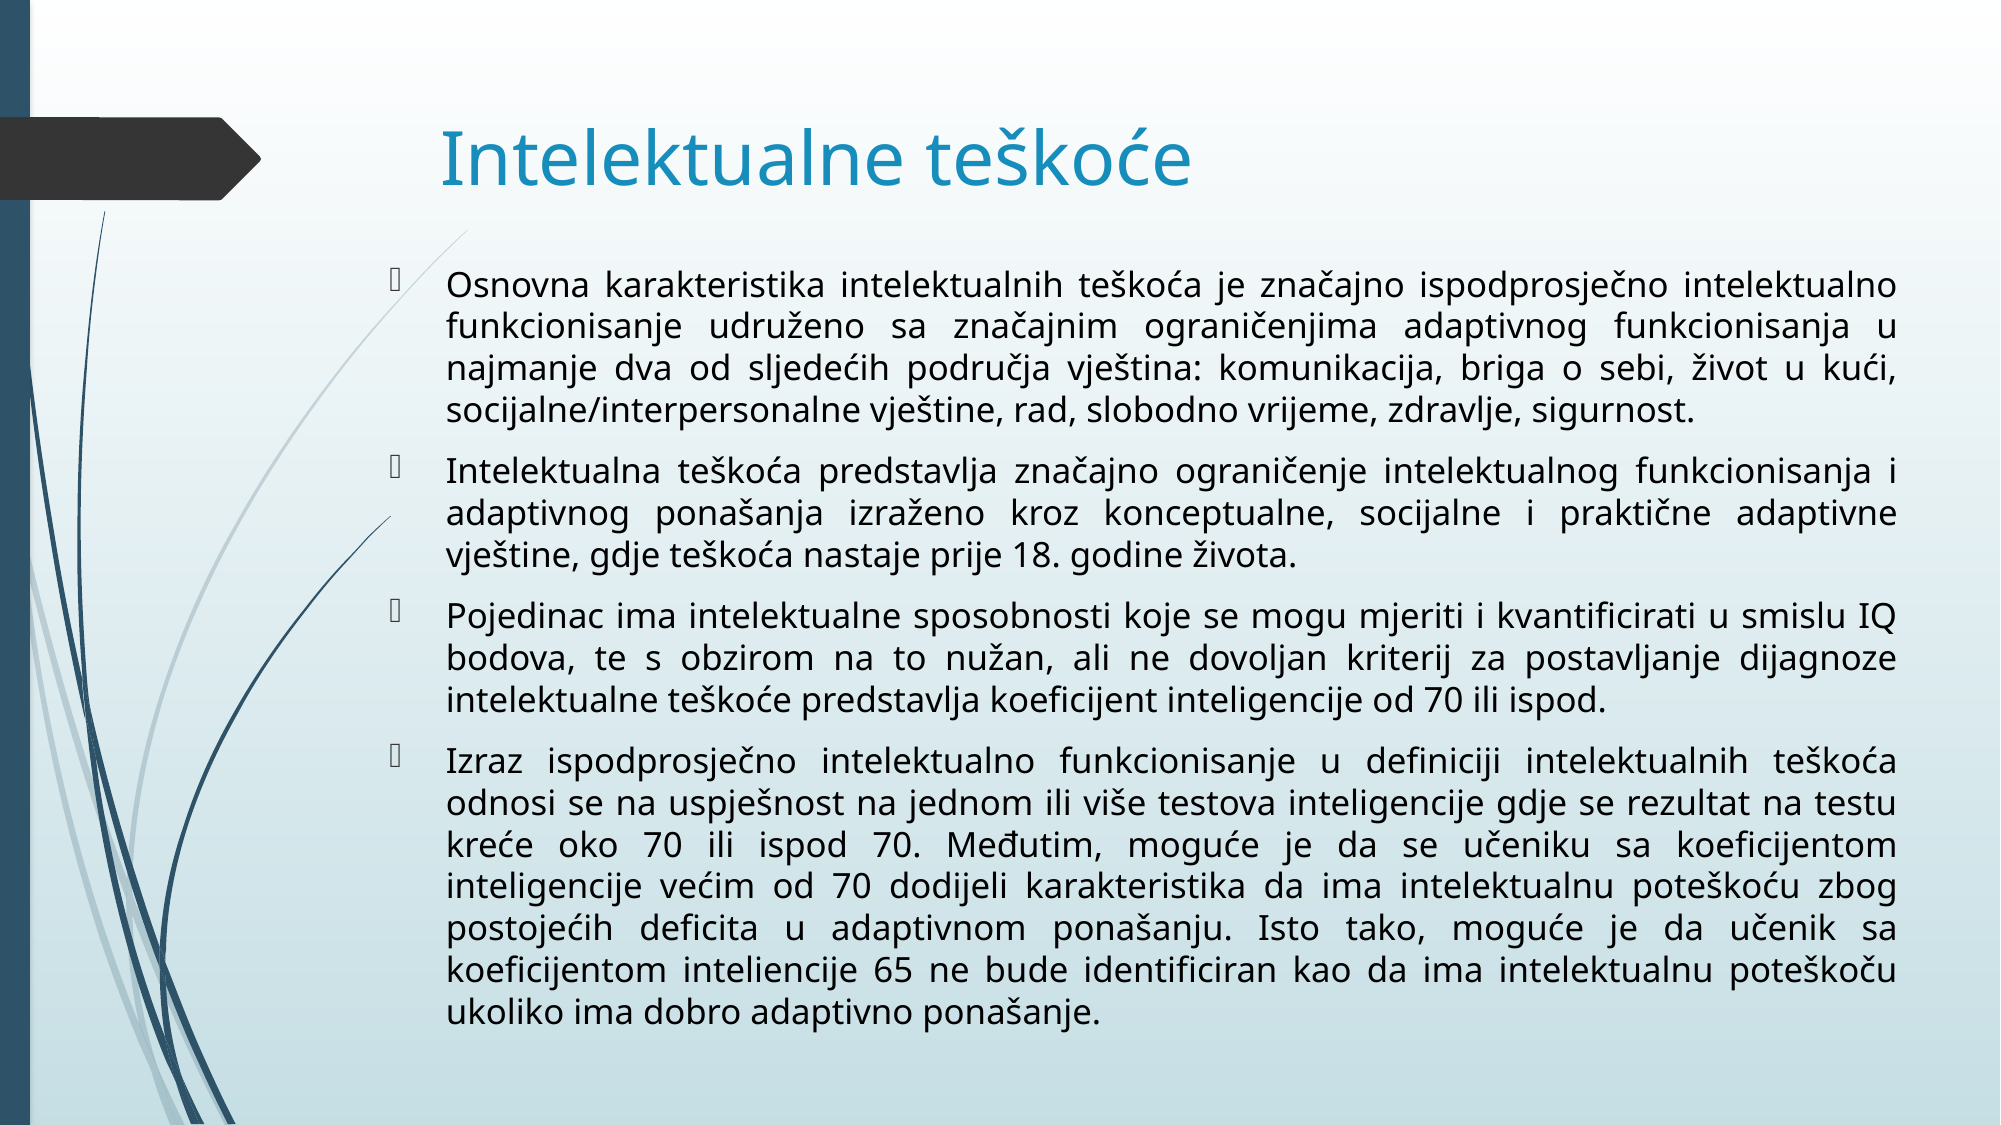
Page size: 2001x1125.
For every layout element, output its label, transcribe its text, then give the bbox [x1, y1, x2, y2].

list Osnovna karakteristika intelektualnih teškoća je značajno ispodprosječno intelektualno funkcionisanje udruženo sa značajnim ograničenjima adaptivnog funkcionisanja u najmanje dva od sljedećih područja vještina: komunikacija, briga o sebi, život u kući, socijalne/interpersonalne vještine, rad, slobodno vrijeme, zdravlje, sigurnost. Intelektualna teškoća predstavlja značajno ograničenje intelektualnog funkcionisanja i adaptivnog ponašanja izraženo kroz konceptualne, socijalne i praktične adaptivne vještine, gdje teškoća nastaje prije 18. godine života. Pojedinac ima intelektualne sposobnosti koje se mogu mjeriti i kvantificirati u smislu IQ bodova, te s obzirom na to nužan, ali ne dovoljan kriterij za postavljanje dijagnoze intelektualne teškoće predstavlja koeficijent inteligencije od 70 ili ispod. Izraz ispodprosječno intelektualno funkcionisanje u definiciji intelektualnih teškoća odnosi se na uspješnost na jednom ili više testova inteligencije gdje se rezultat na testu kreće oko 70 ili ispod 70. Međutim, moguće je da se učeniku sa koeficijentom inteligencije većim od 70 dodijeli karakteristika da ima intelektualnu poteškoću zbog postojećih deficita u adaptivnom ponašanju. Isto tako, moguće je da učenik sa koeficijentom inteliencije 65 ne bude identificiran kao da ima intelektualnu poteškoču ukoliko ima dobro adaptivno ponašanje. [374, 254, 1914, 1045]
title Intelektualne teškoće [425, 102, 1888, 254]
